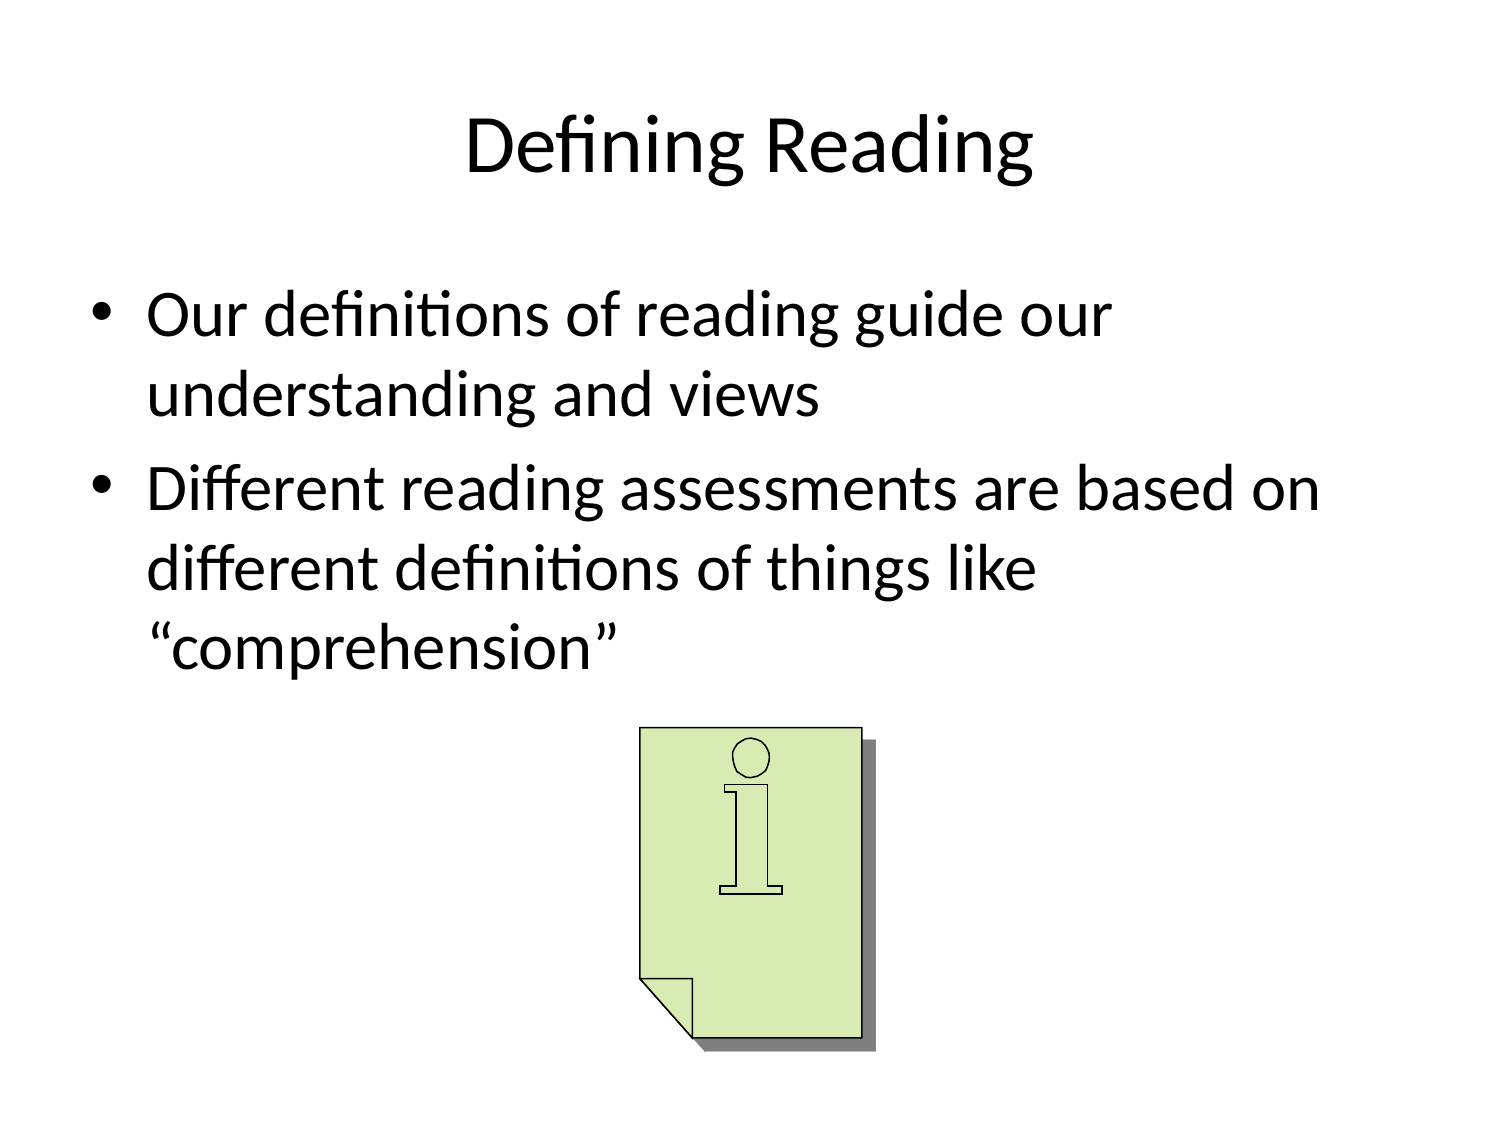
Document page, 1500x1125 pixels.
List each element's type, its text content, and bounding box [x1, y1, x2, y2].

list Our definitions of reading guide our understanding and views Different reading assessments are based on different definitions of things like “comprehension” [75, 262, 1425, 1005]
text_box [639, 727, 862, 1038]
title Defining Reading [75, 45, 1425, 233]
